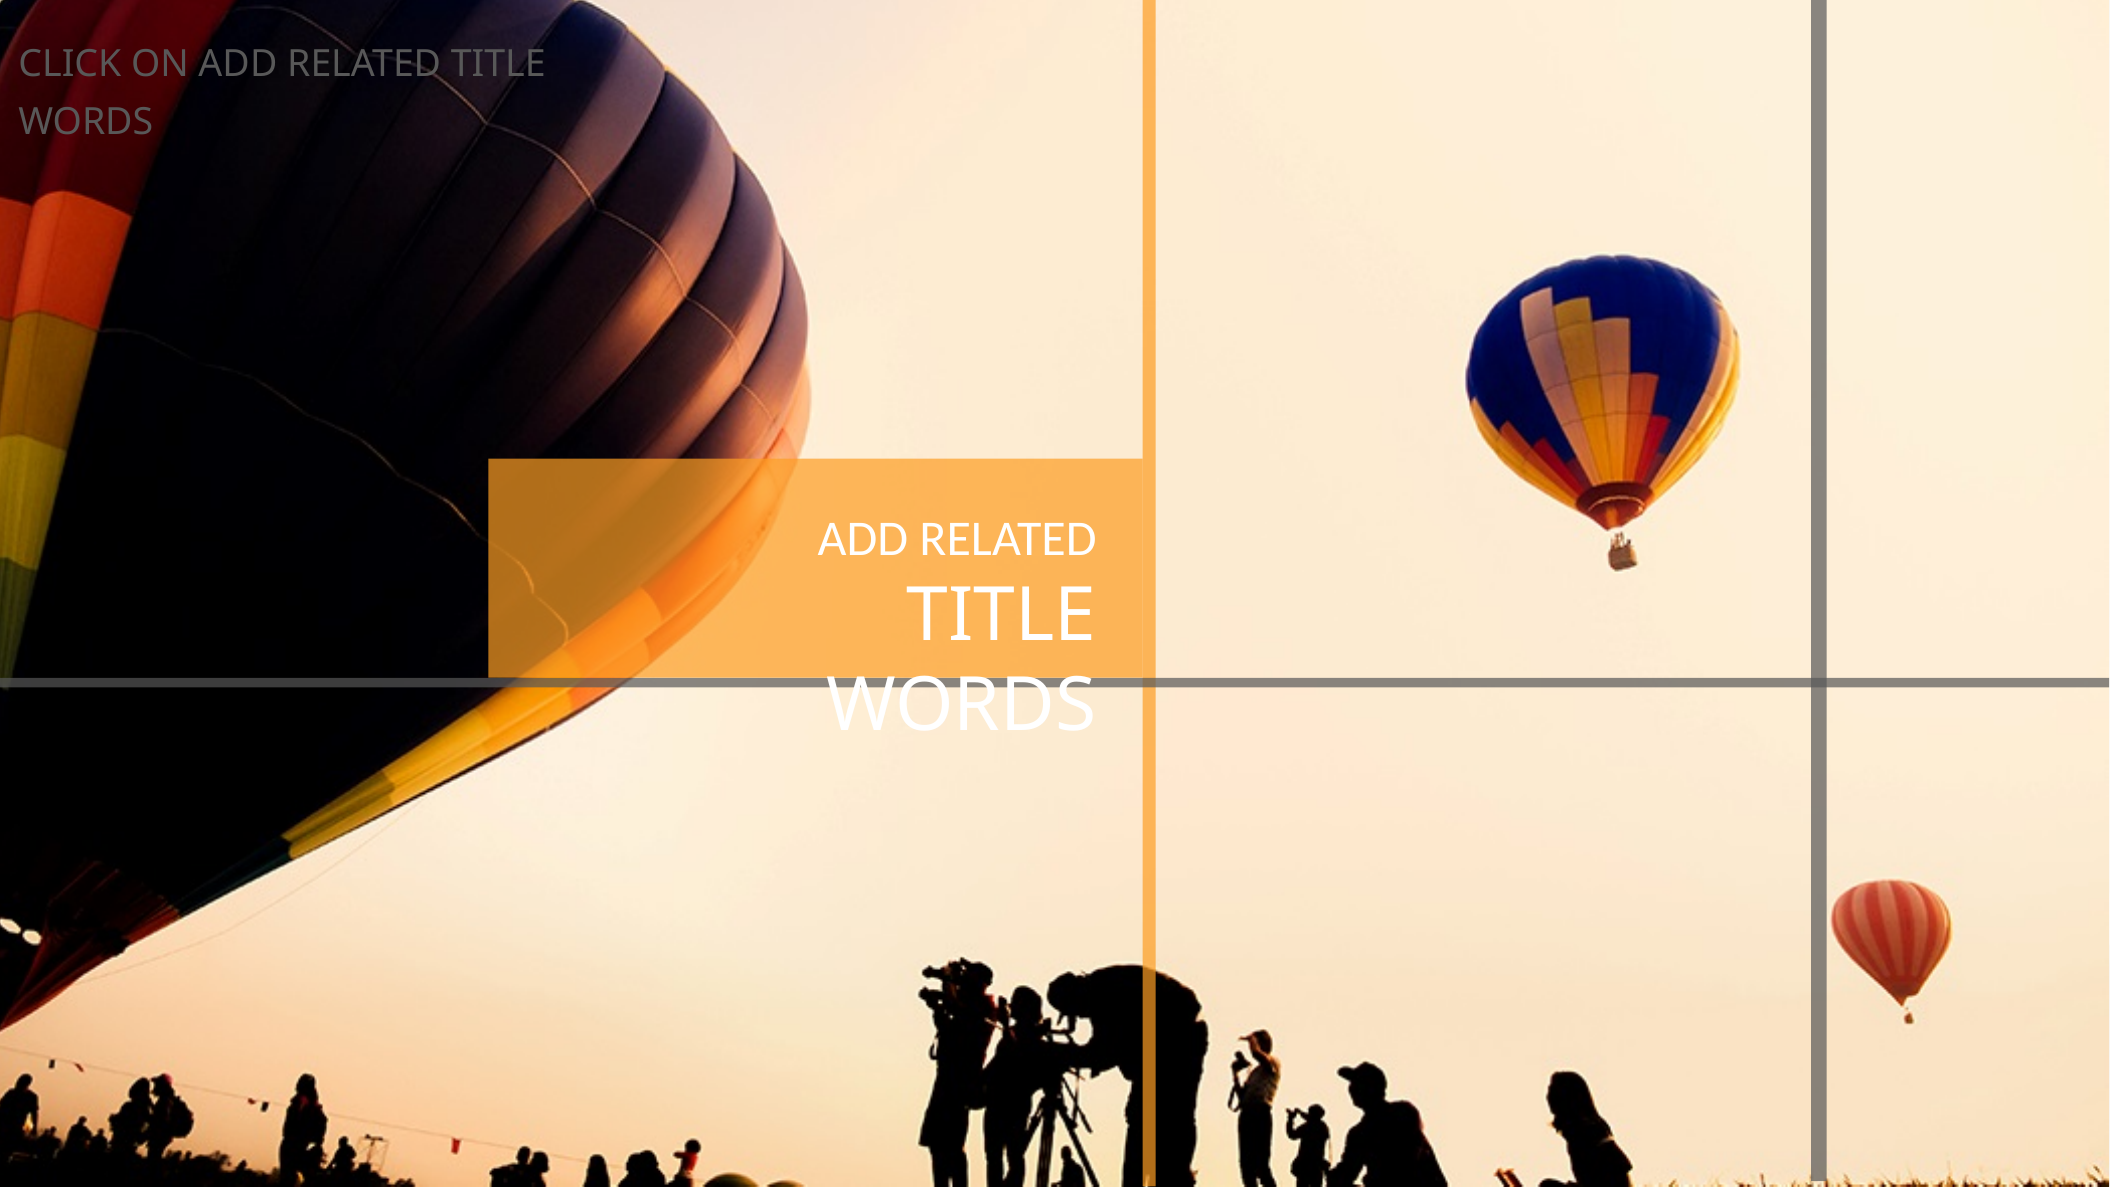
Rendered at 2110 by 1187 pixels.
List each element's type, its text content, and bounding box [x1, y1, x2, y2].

text_box [0, 688, 1142, 1187]
text_box [0, 0, 1142, 677]
text_box ADD RELATED TITLE WORDS [674, 498, 1112, 753]
text_box [1142, 0, 1156, 677]
text_box [1811, 0, 1827, 677]
text_box [1156, 0, 1811, 677]
text_box [1827, 0, 2110, 677]
text_box [1142, 688, 1156, 1187]
text_box [0, 677, 674, 688]
text_box [1156, 688, 2110, 1187]
text_box [1112, 677, 2110, 688]
text_box [1811, 688, 1827, 1182]
text_box [488, 458, 1143, 678]
text_box CLICK ON ADD RELATED TITLE WORDS [3, 18, 595, 150]
